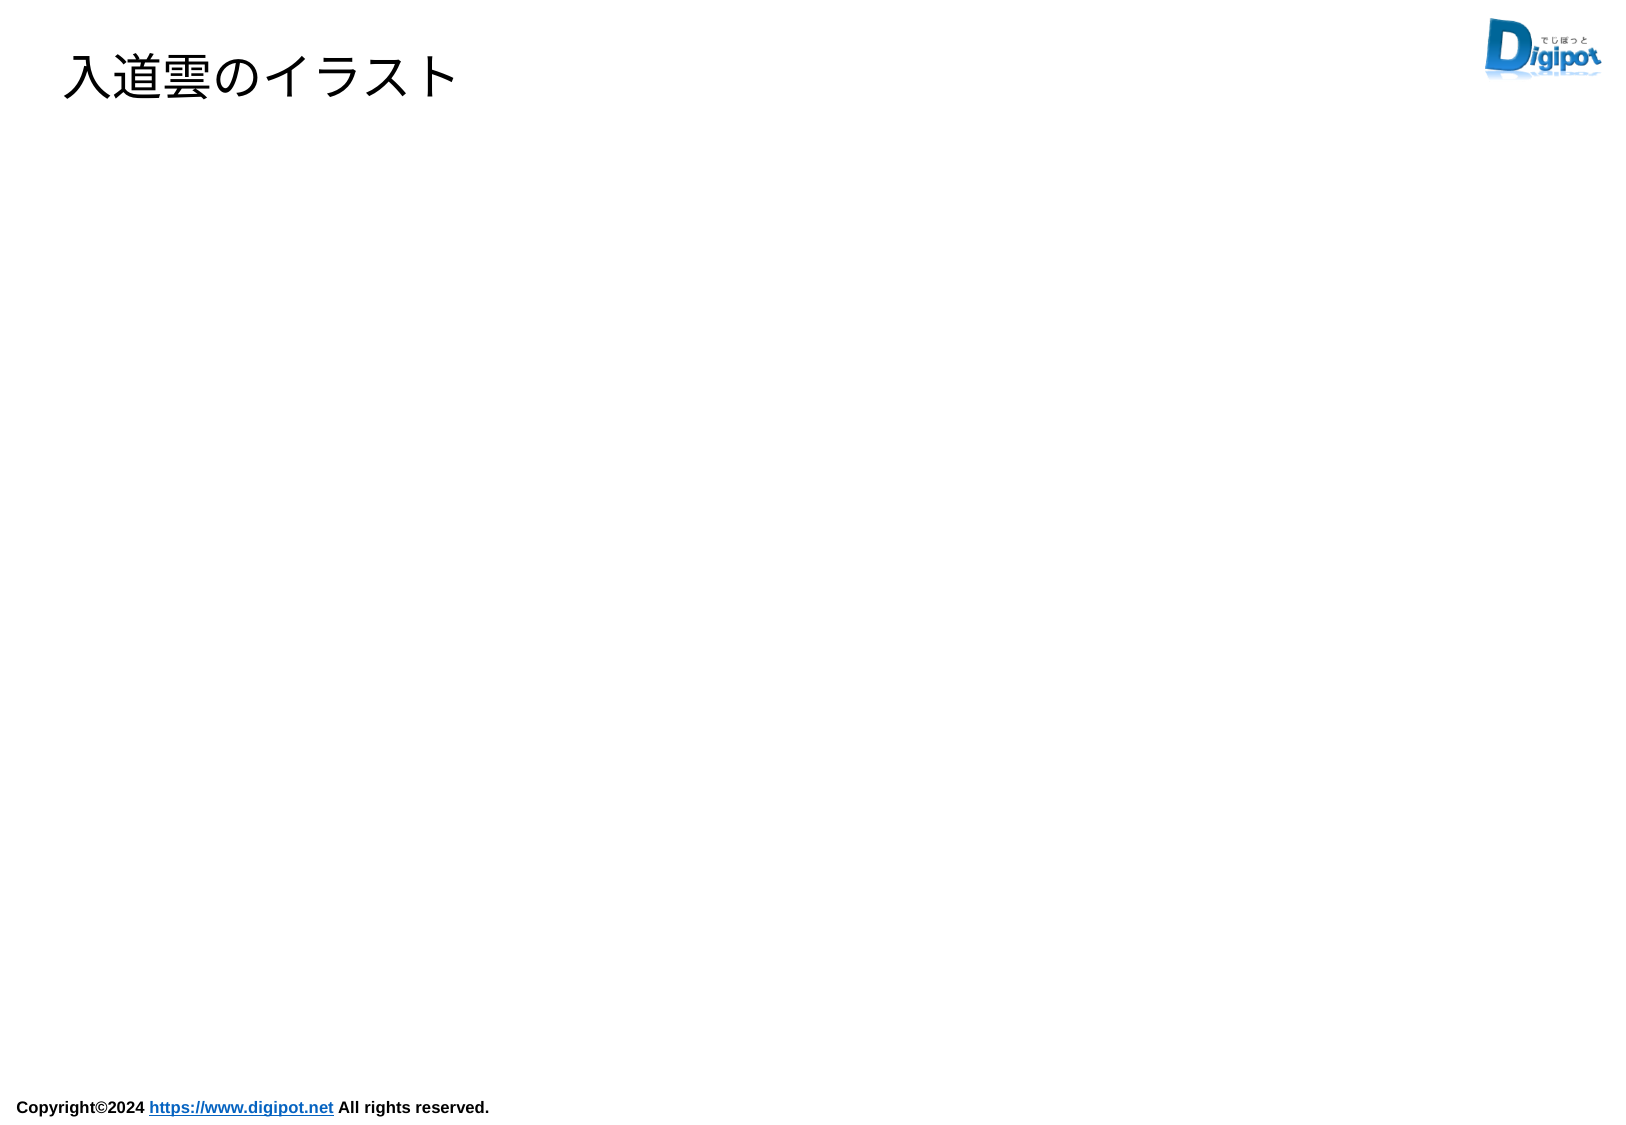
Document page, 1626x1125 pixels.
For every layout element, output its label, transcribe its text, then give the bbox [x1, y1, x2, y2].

picture [1485, 18, 1602, 82]
text_box 入道雲のイラスト [47, 38, 477, 113]
